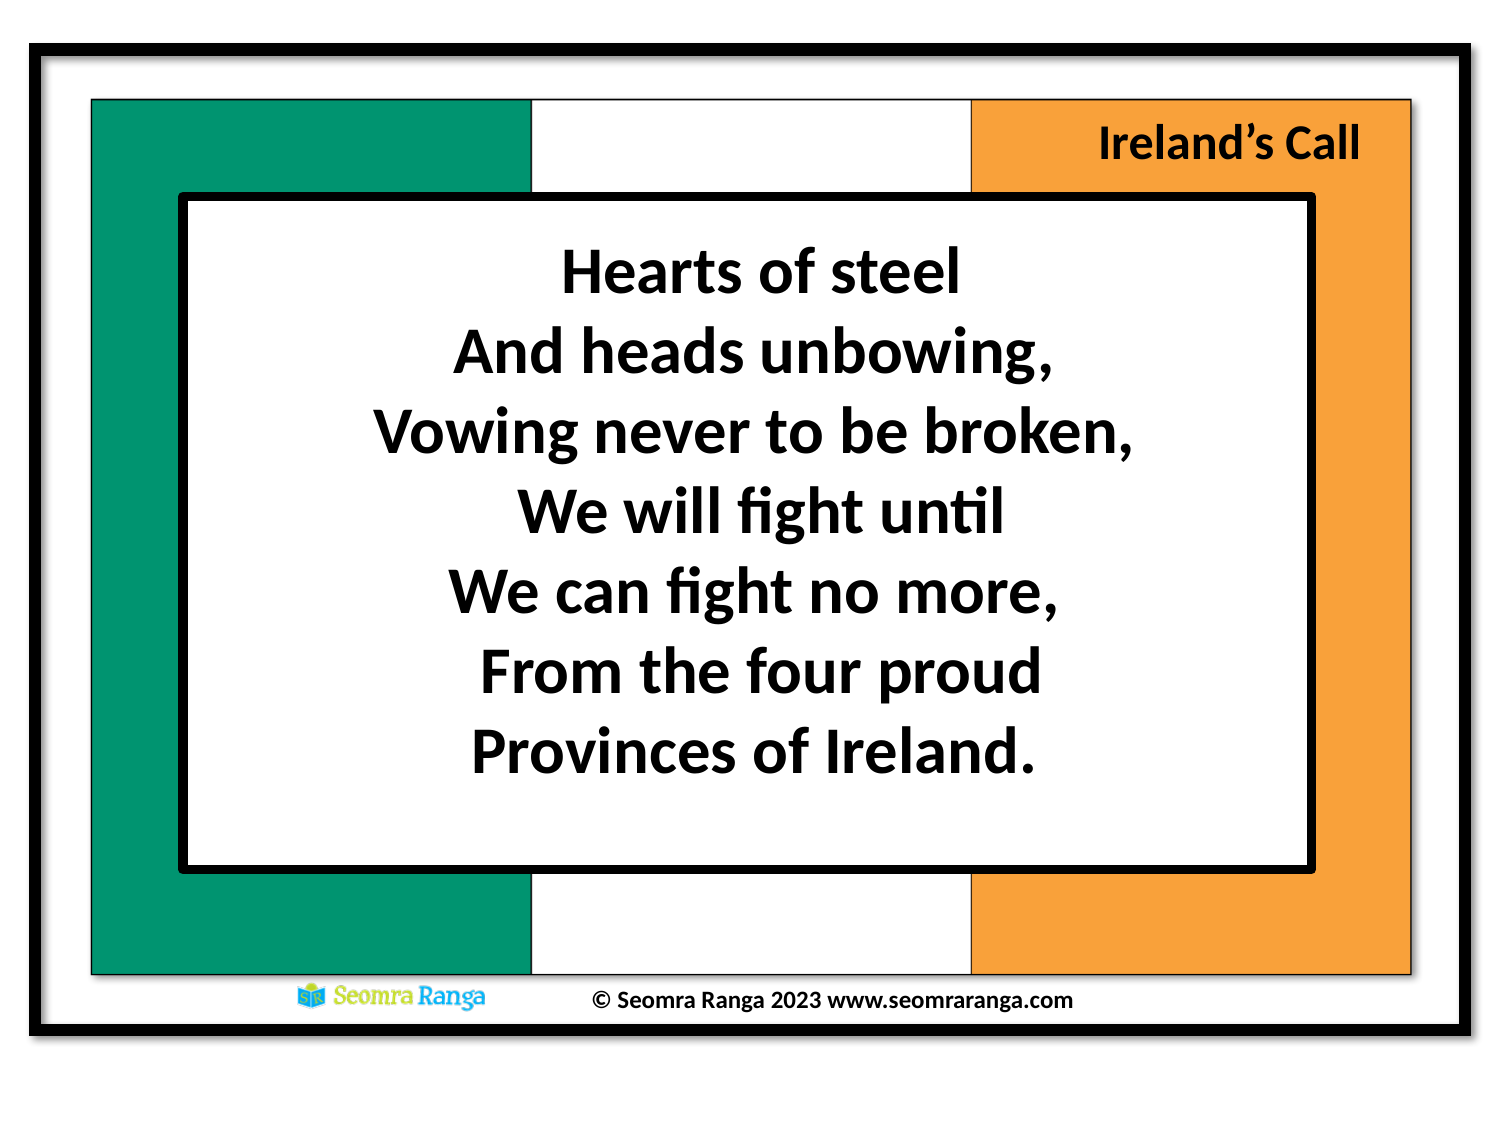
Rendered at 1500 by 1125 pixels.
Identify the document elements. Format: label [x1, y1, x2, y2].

picture [41, 55, 1459, 1024]
